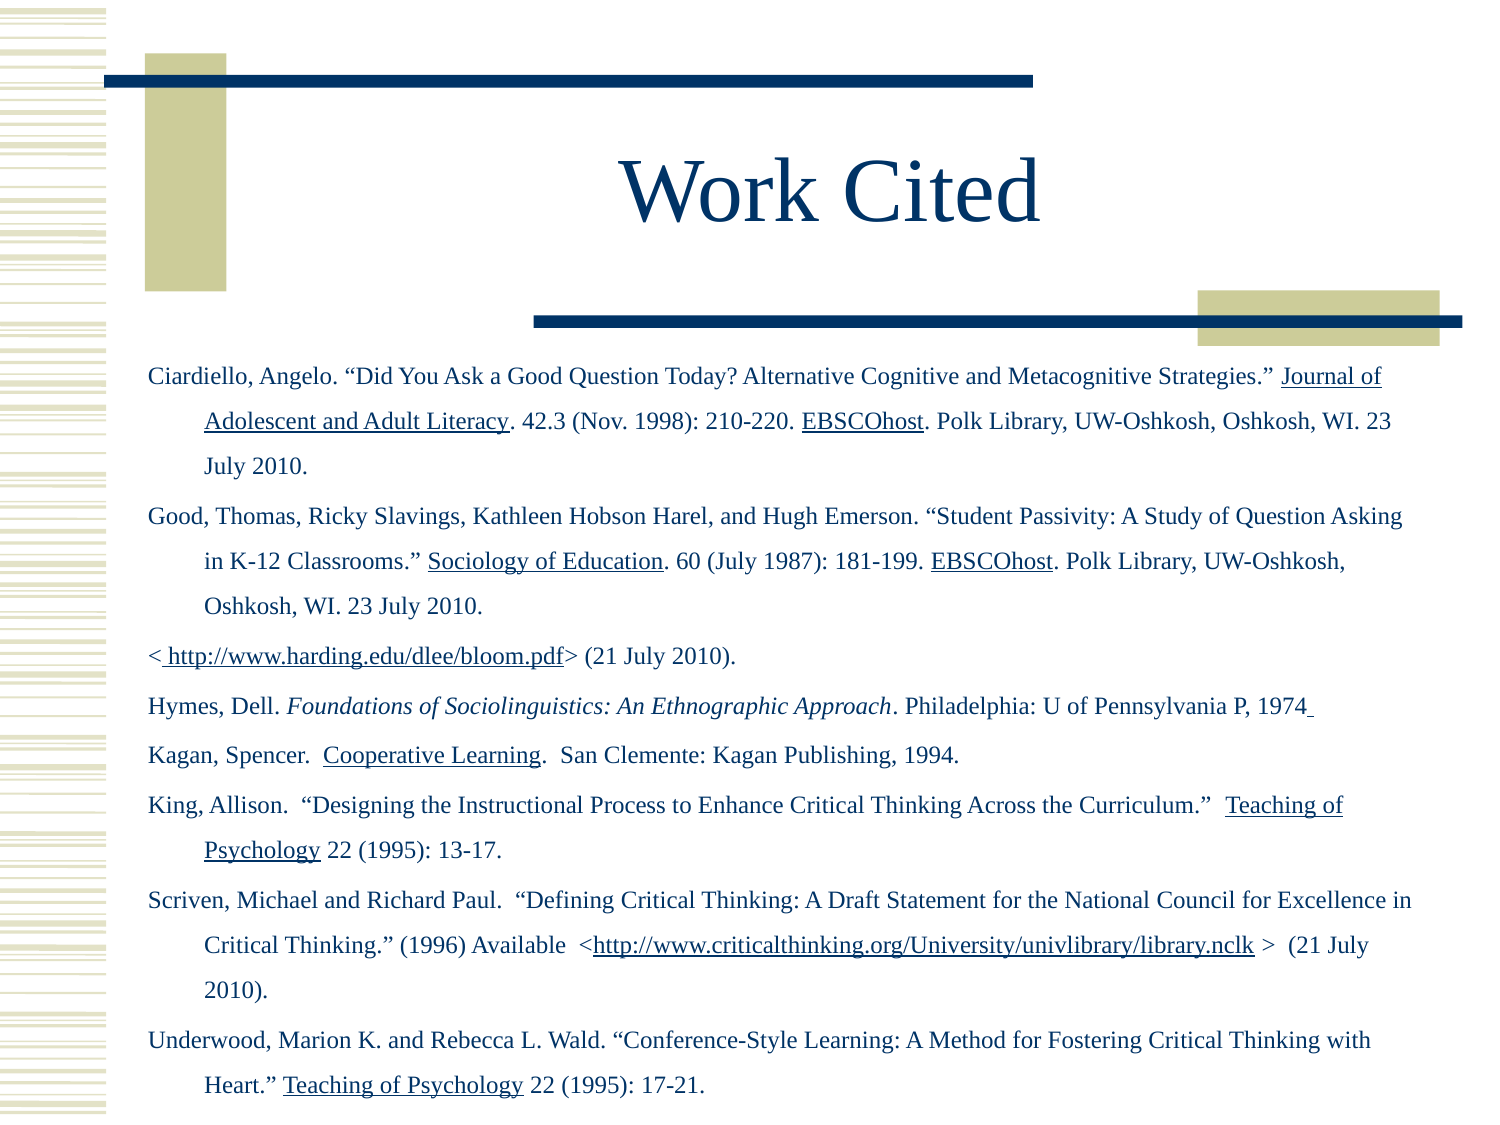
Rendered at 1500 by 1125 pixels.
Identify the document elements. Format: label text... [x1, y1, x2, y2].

title Work Cited [224, 99, 1436, 288]
list Ciardiello, Angelo. “Did You Ask a Good Question Today? Alternative Cognitive and Metacognitive Strategies.” Journal of Adolescent and Adult Literacy. 42.3 (Nov. 1998): 210-220. EBSCOhost. Polk Library, UW-Oshkosh, Oshkosh, WI. 23 July 2010. Good, Thomas, Ricky Slavings, Kathleen Hobson Harel, and Hugh Emerson. “Student Passivity: A Study of Question Asking in K-12 Classrooms.” Sociology of Education. 60 (July 1987): 181-199. EBSCOhost. Polk Library, UW-Oshkosh, Oshkosh, WI. 23 July 2010. < http://www.harding.edu/dlee/bloom.pdf> (21 July 2010). Hymes, Dell. Foundations of Sociolinguistics: An Ethnographic Approach. Philadelphia: U of Pennsylvania P, 1974 Kagan, Spencer. Cooperative Learning. San Clemente: Kagan Publishing, 1994. King, Allison. “Designing the Instructional Process to Enhance Critical Thinking Across the Curriculum.” Teaching of Psychology 22 (1995): 13-17. Scriven, Michael and Richard Paul. “Defining Critical Thinking: A Draft Statement for the National Council for Excellence in Critical Thinking.” (1996) Available <http://www.criticalthinking.org/University/univlibrary/library.nclk > (21 July 2010). Underwood, Marion K. and Rebecca L. Wald. “Conference-Style Learning: A Method for Fostering Critical Thinking with Heart.” Teaching of Psychology 22 (1995): 17-21. Wardhaugh, R. (2008) An Introduction to Sociolinguistics, 5th Edition, Blackwell Publishing, MA [132, 337, 1439, 1001]
